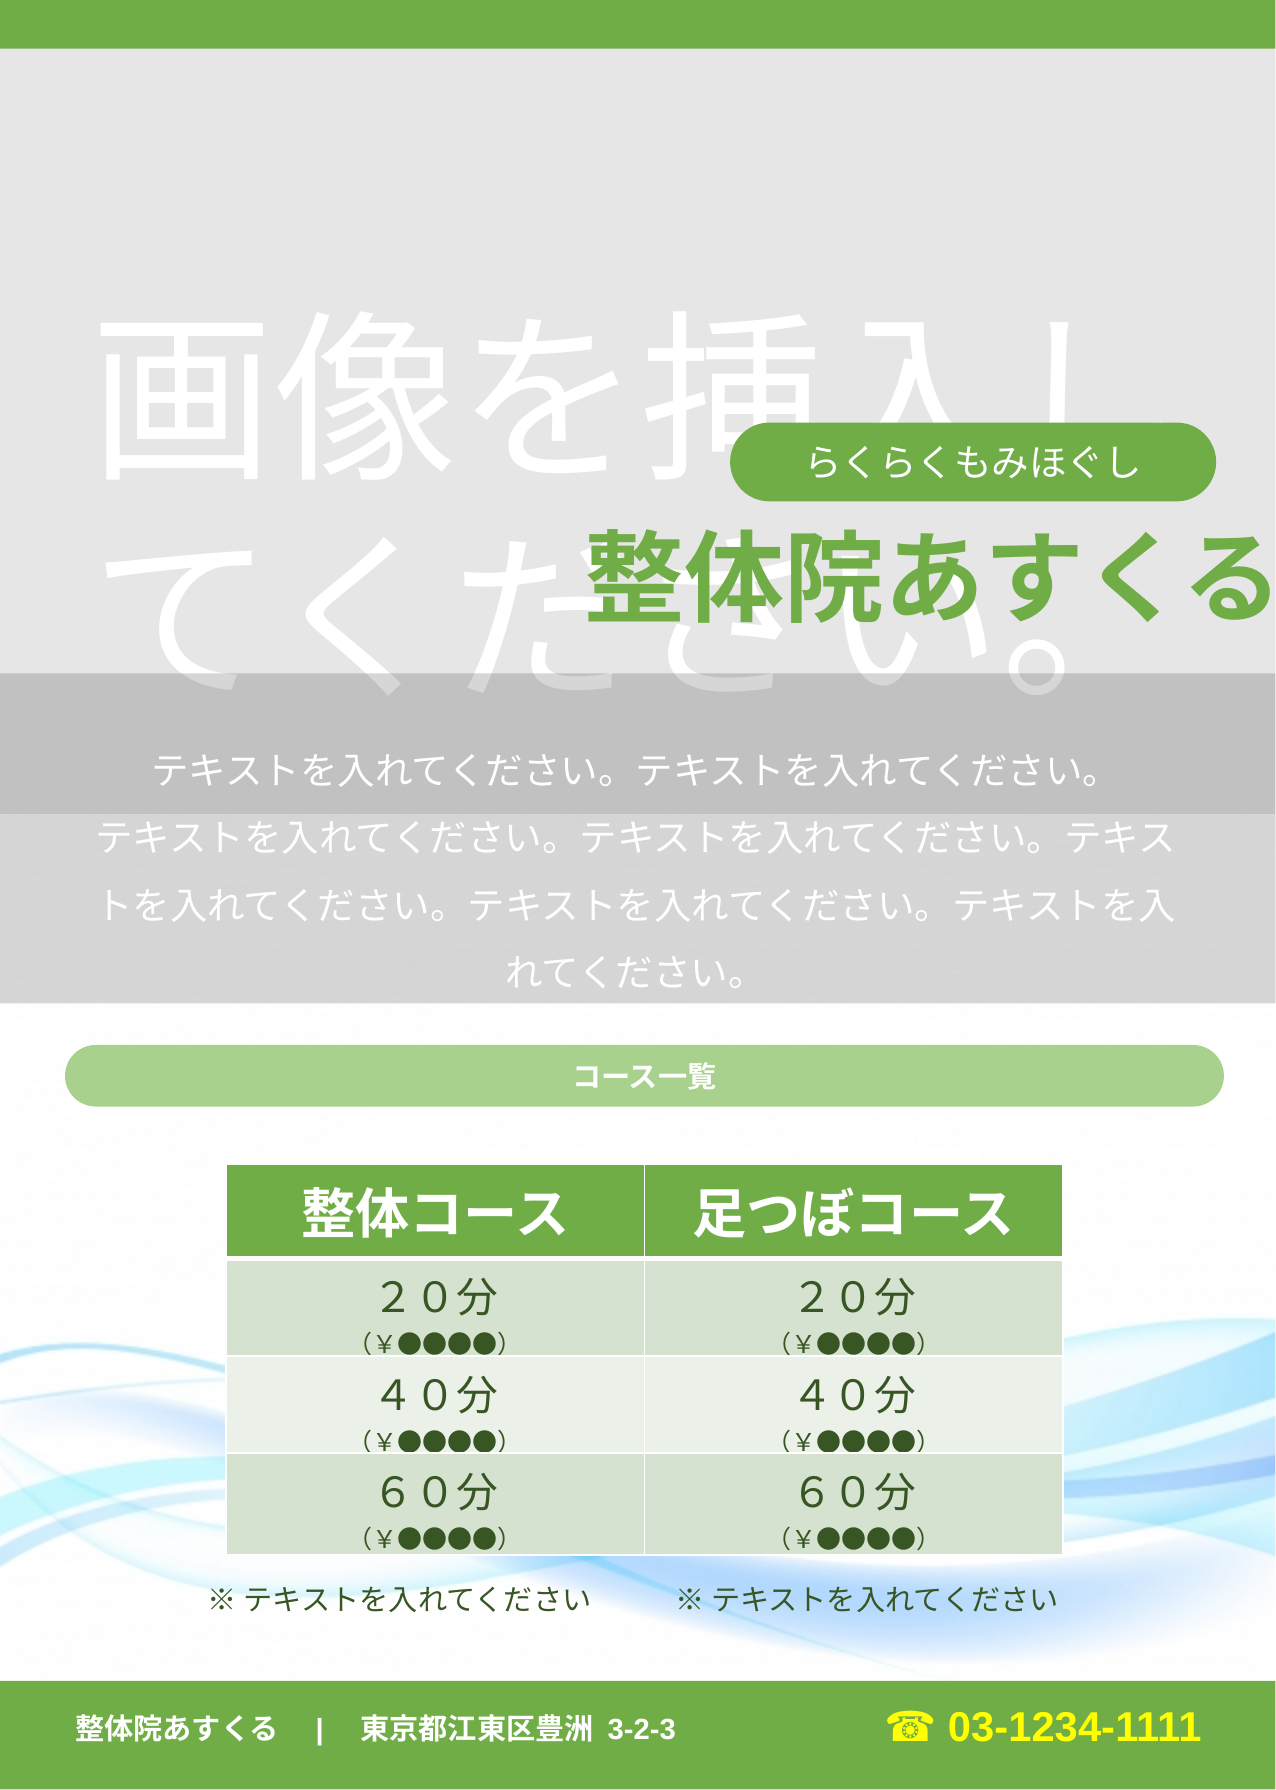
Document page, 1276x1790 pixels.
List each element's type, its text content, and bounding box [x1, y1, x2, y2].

picture [0, 814, 1276, 1718]
text_box テキストを入れてください。テキストを入れてください。 テキストを入れてください。テキストを入れてください。テキストを入れてください。テキストを入れてください。テキストを入れてください。 [78, 716, 1193, 814]
text_box [0, 0, 1276, 50]
text_box らくらくもみほぐし [729, 421, 1218, 503]
text_box [0, 672, 1276, 814]
text_box ☎ 03-1234-1111 [842, 1718, 1217, 1757]
text_box 画像を挿入してください。 [0, 50, 1276, 672]
text_box 整体院あすくる [569, 506, 1276, 642]
text_box [0, 1718, 1276, 1790]
text_box 整体院あすくる | 東京都江東区豊洲 3-2-3 [60, 1718, 842, 1753]
